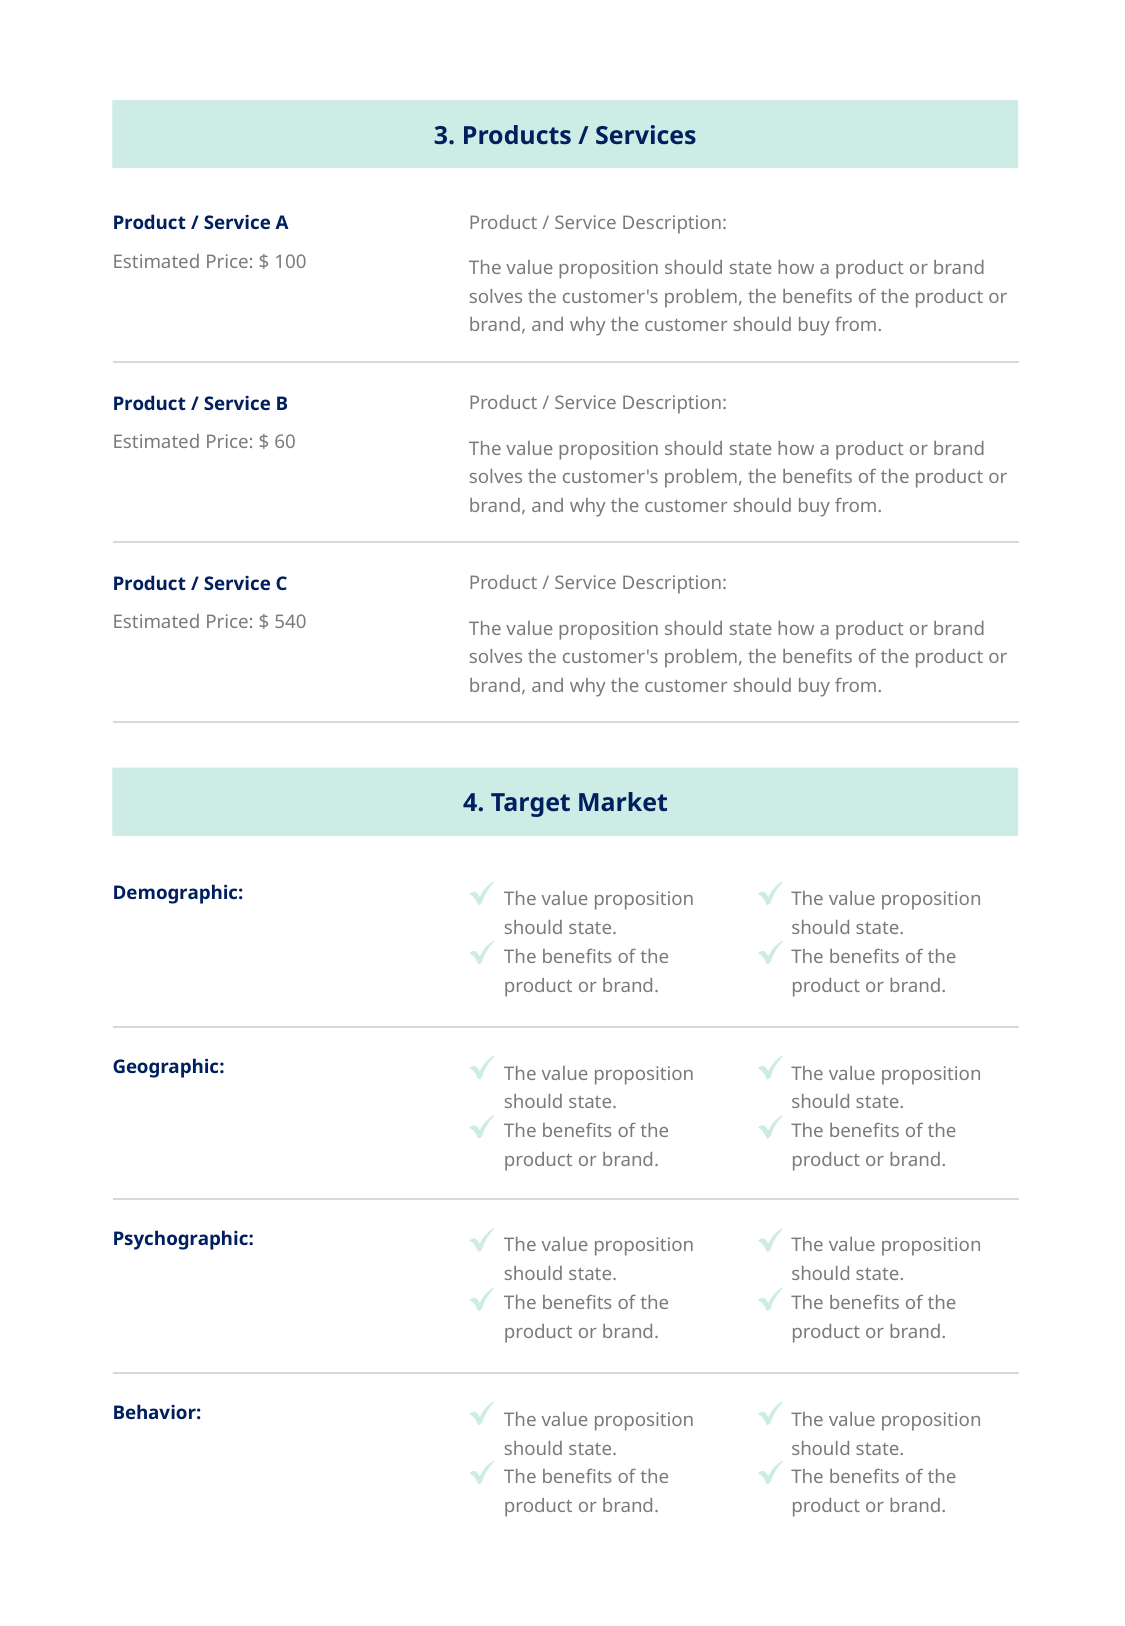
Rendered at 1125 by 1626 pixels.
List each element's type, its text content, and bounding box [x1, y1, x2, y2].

text_box 4. Target Market [112, 786, 1019, 817]
text_box The value proposition should state. The benefits of the product or brand. [791, 1054, 1019, 1171]
text_box [469, 1401, 495, 1425]
text_box The value proposition should state how a product or brand solves the customer's problem, the benefits of the product or brand, and why the customer should buy from. [468, 429, 1019, 517]
text_box [758, 1461, 784, 1485]
text_box [469, 1228, 495, 1252]
text_box 3. Products / Services [112, 119, 1019, 150]
text_box The value proposition should state how a product or brand solves the customer's problem, the benefits of the product or brand, and why the customer should buy from. [468, 249, 1019, 336]
text_box Estimated Price: $ 60 [112, 429, 358, 453]
text_box The value proposition should state. The benefits of the product or brand. [791, 1226, 1019, 1342]
text_box [469, 1461, 495, 1485]
text_box [758, 1228, 784, 1252]
text_box The value proposition should state. The benefits of the product or brand. [791, 880, 1019, 996]
text_box [469, 881, 495, 905]
text_box Product / Service B [112, 391, 346, 414]
text_box Product / Service Description: [468, 390, 928, 414]
text_box [469, 941, 495, 965]
text_box The value proposition should state how a product or brand solves the customer's problem, the benefits of the product or brand, and why the customer should buy from. [468, 610, 1019, 697]
text_box Geographic: [112, 1054, 304, 1078]
text_box Product / Service Description: [468, 571, 928, 594]
text_box [758, 1401, 784, 1425]
text_box [758, 1287, 784, 1311]
text_box The value proposition should state. The benefits of the product or brand. [503, 1054, 732, 1171]
text_box [469, 1056, 495, 1080]
text_box [758, 881, 784, 905]
text_box The value proposition should state. The benefits of the product or brand. [791, 1401, 1019, 1517]
text_box Product / Service Description: [468, 210, 928, 233]
text_box Estimated Price: $ 100 [112, 249, 358, 272]
text_box The value proposition should state. The benefits of the product or brand. [503, 1226, 732, 1342]
text_box [111, 767, 1019, 837]
text_box [758, 1056, 784, 1080]
text_box [758, 941, 784, 965]
text_box [469, 1115, 495, 1139]
text_box [758, 1115, 784, 1139]
text_box Estimated Price: $ 540 [112, 610, 358, 633]
text_box The value proposition should state. The benefits of the product or brand. [503, 1401, 732, 1517]
text_box Product / Service A [112, 210, 346, 234]
text_box Behavior: [112, 1401, 304, 1424]
text_box [111, 99, 1019, 169]
text_box The value proposition should state. The benefits of the product or brand. [503, 880, 732, 996]
text_box [469, 1287, 495, 1311]
text_box Product / Service C [112, 571, 346, 594]
text_box Psychographic: [112, 1226, 304, 1250]
text_box Demographic: [112, 880, 304, 904]
